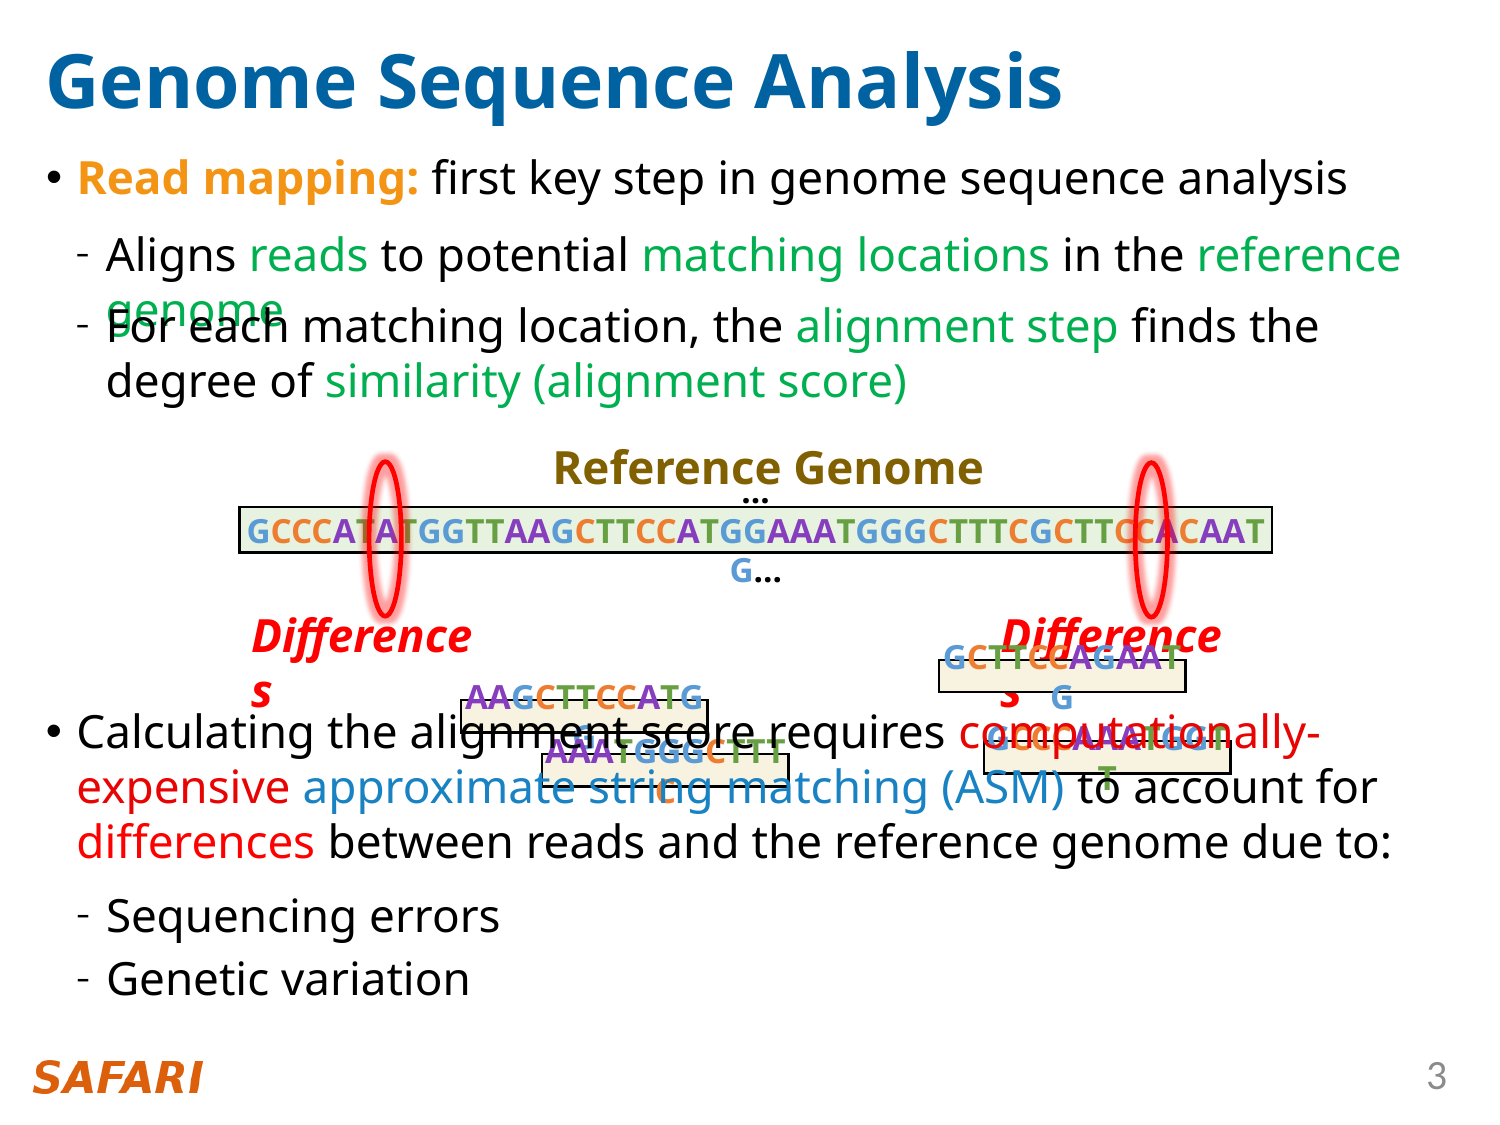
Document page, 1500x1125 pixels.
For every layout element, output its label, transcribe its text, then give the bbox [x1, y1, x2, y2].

picture [31, 1051, 209, 1104]
text_box …GCCCATATGGTTAAGCTTCCATGGAAATGGGCTTTCGCTTCCACAATG… [239, 506, 360, 553]
title Genome Sequence Analysis [31, 15, 1475, 141]
list Read mapping: first key step in genome sequence analysis [31, 141, 1487, 206]
text_box [1134, 461, 1169, 619]
text_box …GCCCATATGGTTAAGCTTCCATGGAAATGGGCTTTCGCTTCCACAATG… [1177, 506, 1273, 553]
text_box For each matching location, the alignment step finds the degree of similarity (alignment score) [31, 289, 1487, 354]
text_box Differences [985, 599, 1252, 695]
text_box Reference Genome [537, 431, 1075, 502]
text_box Sequencing errors Genetic variation [31, 879, 1487, 944]
text_box …GCCCATATGGTTAAGCTTCCATGGAAATGGGCTTTCGCTTCCACAATG… [410, 506, 1127, 553]
text_box Aligns reads to potential matching locations in the reference genome [31, 218, 1487, 283]
text_box GCTTCCAGAATG [938, 659, 1186, 693]
text_box Differences [236, 599, 502, 695]
text_box Calculating the alignment score requires computationally-expensive approximate string matching (ASM) to account for differences between reads and the reference genome due to: [31, 695, 1456, 875]
text_box [368, 460, 403, 618]
